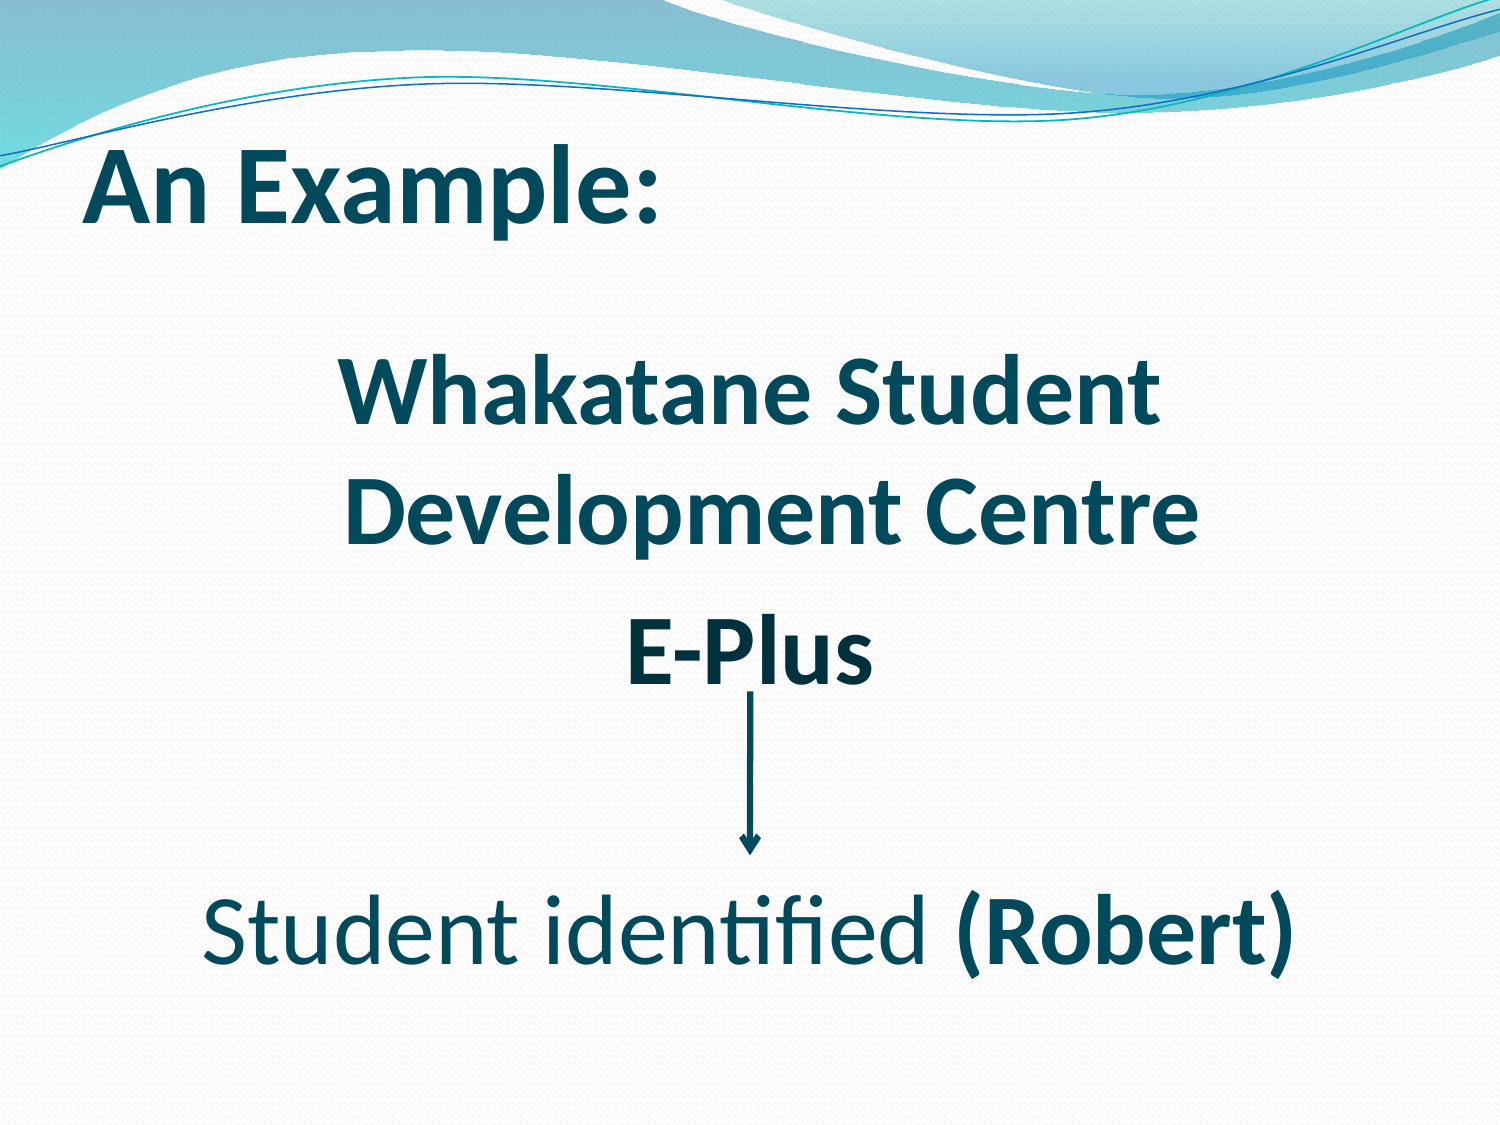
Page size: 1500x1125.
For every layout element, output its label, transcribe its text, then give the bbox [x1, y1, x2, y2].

title An Example: [82, 58, 1432, 247]
list Whakatane Student Development Centre E-Plus Student identified (Robert) [75, 317, 1425, 1038]
